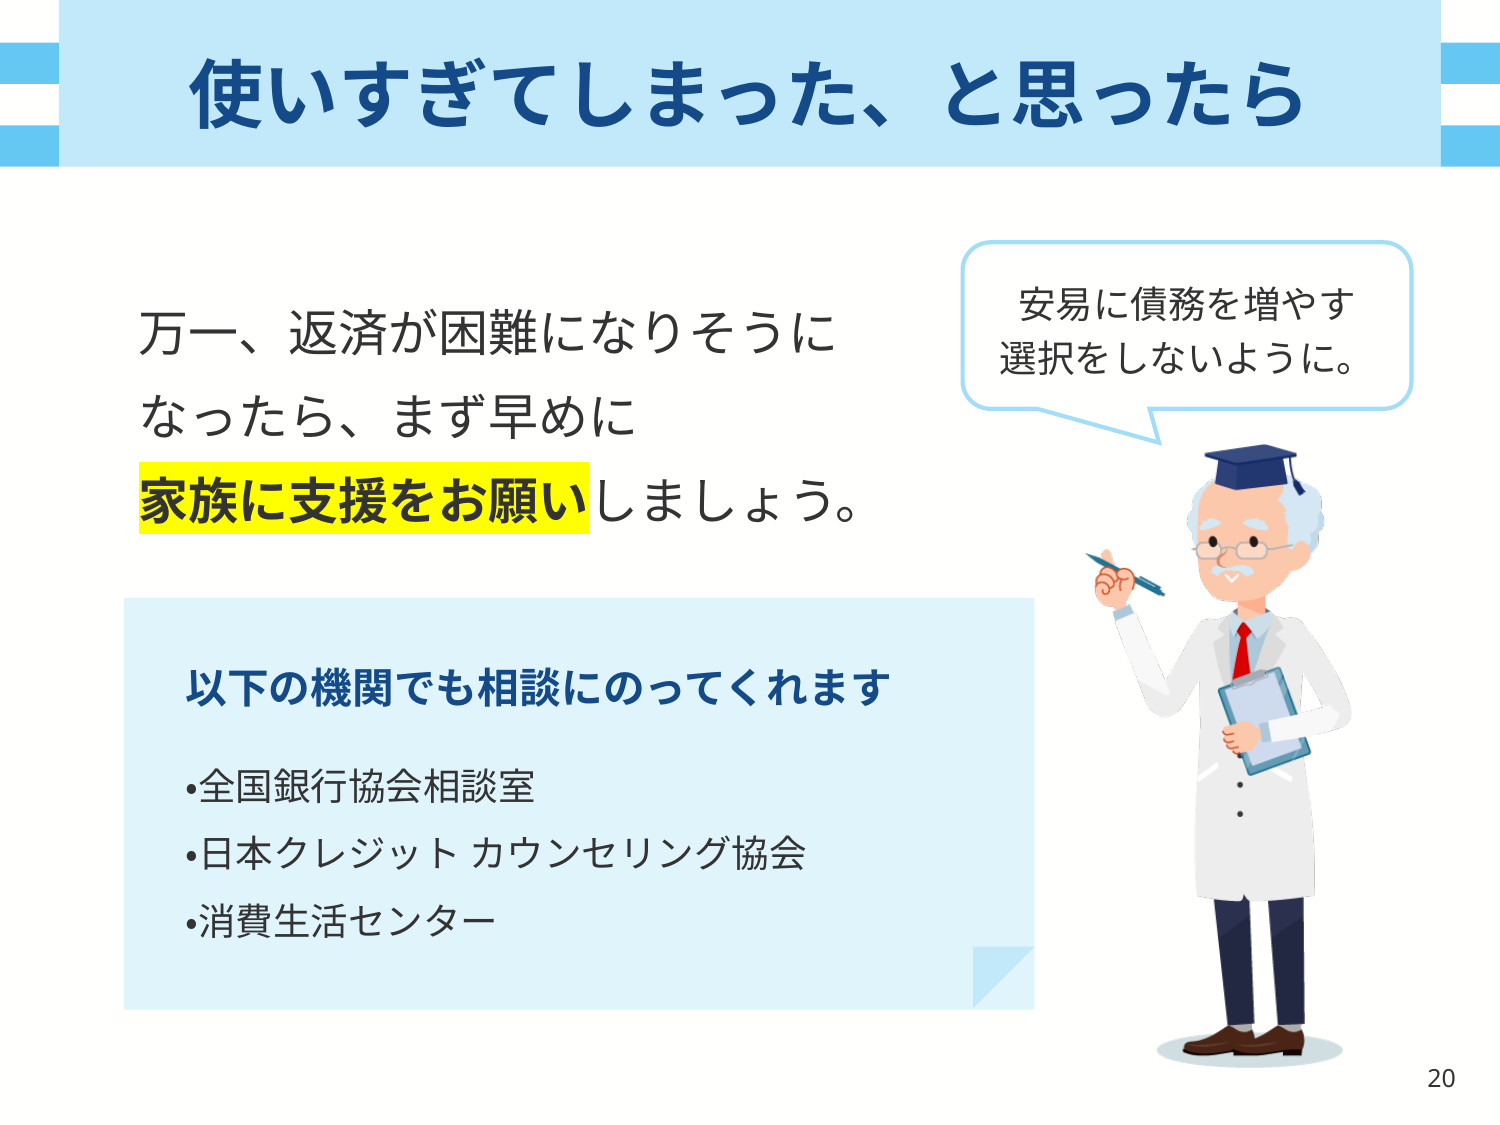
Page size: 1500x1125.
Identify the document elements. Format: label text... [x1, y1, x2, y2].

picture [1085, 444, 1352, 1068]
slide_number 19 [1133, 1049, 1472, 1109]
title 使いすぎてしまった、と思ったら [85, 8, 1415, 167]
text_box 安易に債務を増やす 選択をしないように。 [961, 241, 1413, 444]
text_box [123, 597, 1035, 1010]
text_box 万一、返済が困難になりそうになったら、まず早めに 家族に支援をお願いしましょう。 [123, 270, 896, 537]
